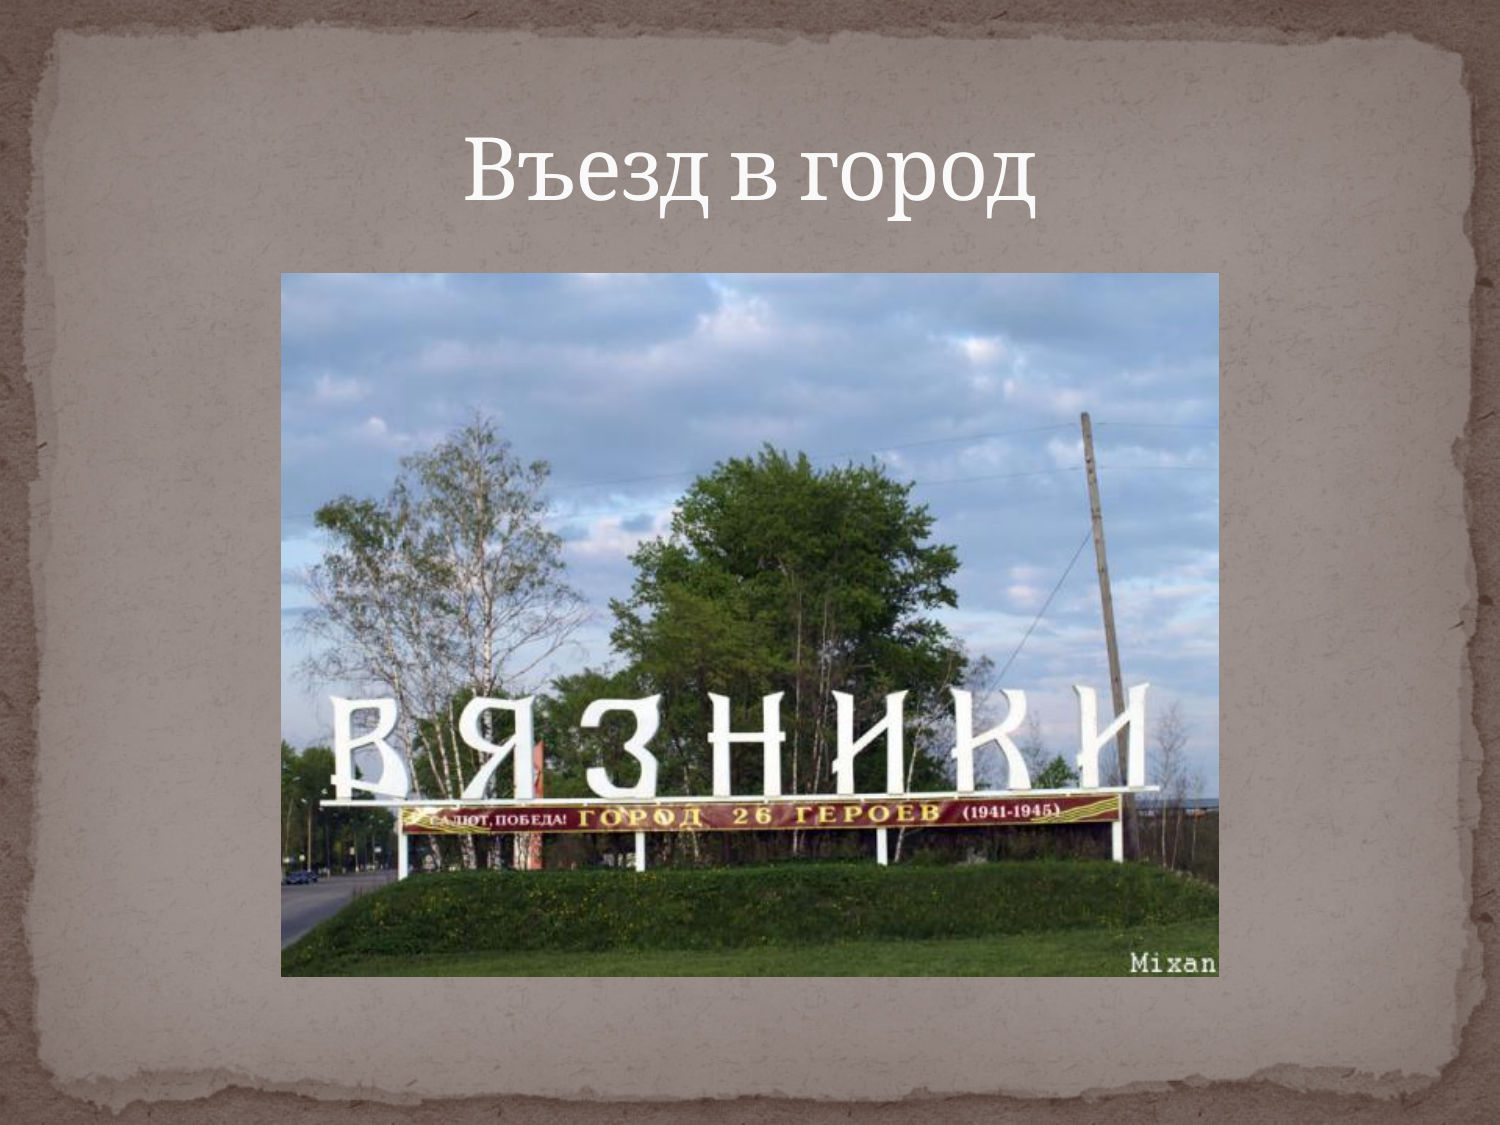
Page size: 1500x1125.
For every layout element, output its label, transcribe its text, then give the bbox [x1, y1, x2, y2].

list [284, 276, 1217, 974]
title Въезд в город [74, 24, 1425, 225]
